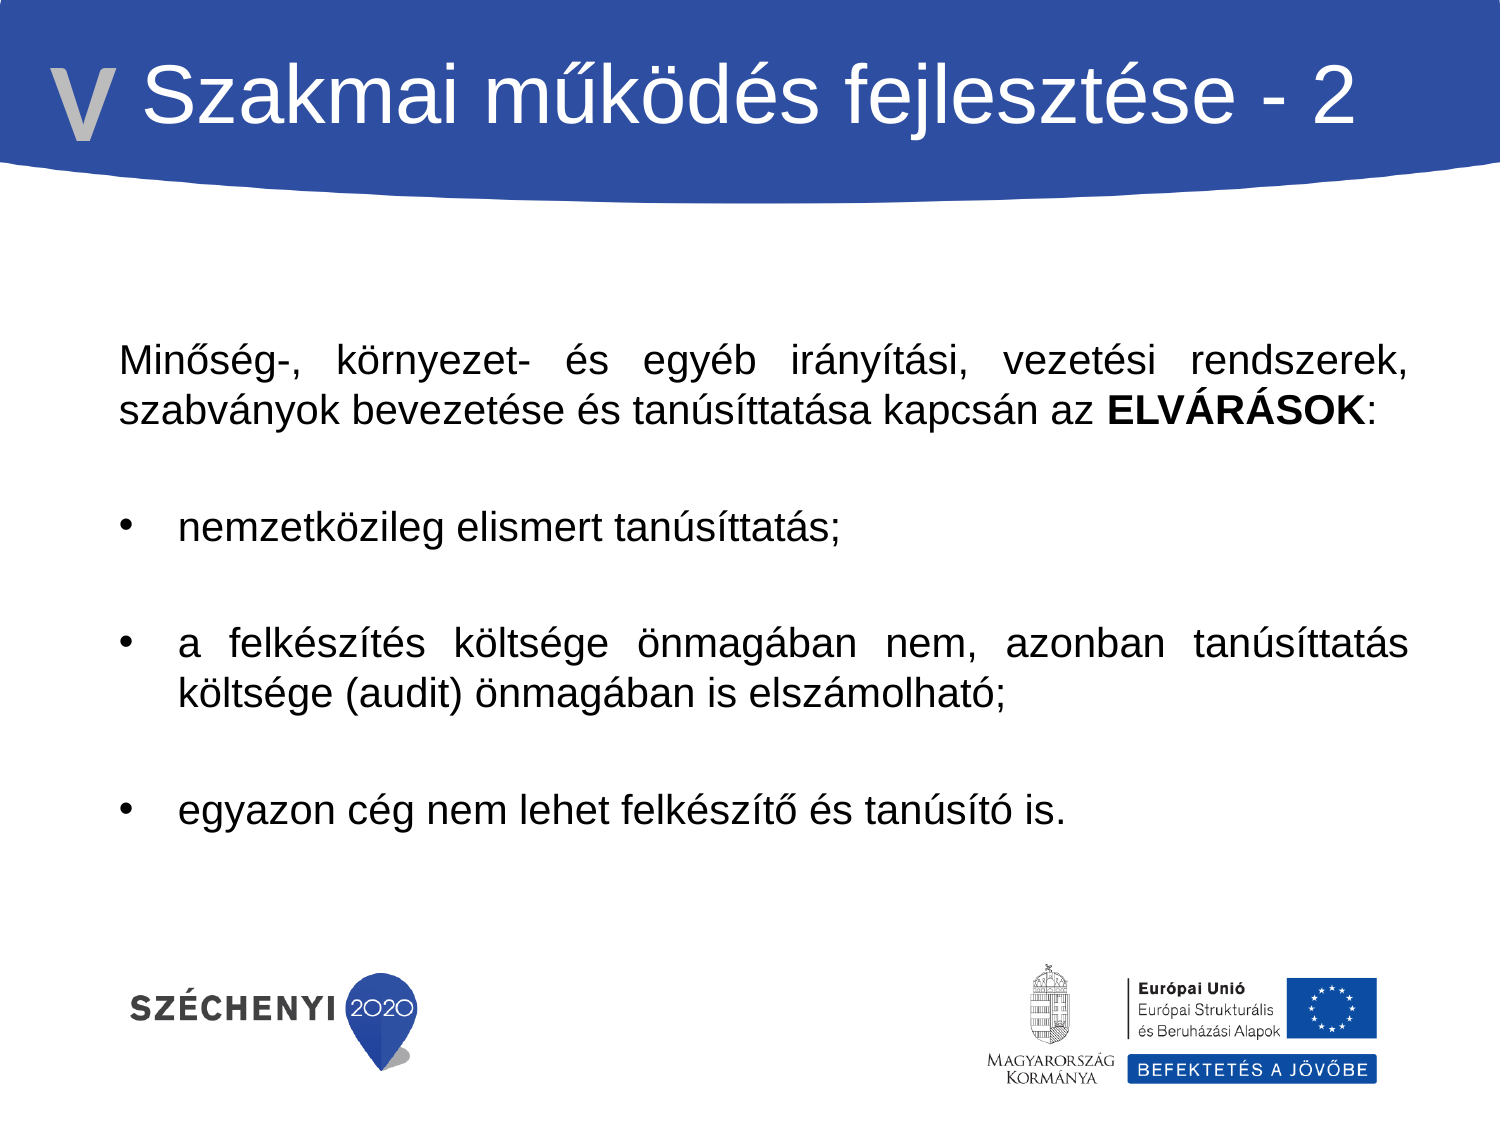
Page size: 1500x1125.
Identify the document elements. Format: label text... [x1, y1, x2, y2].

text_box Szakmai működés fejlesztése - 2 [133, 32, 1400, 148]
text_box V [35, 21, 133, 172]
picture [0, 0, 1500, 1125]
list Minőség-, környezet- és egyéb irányítási, vezetési rendszerek, szabványok bevezetése és tanúsíttatása kapcsán az ELVÁRÁSOK: nemzetközileg elismert tanúsíttatás; a felkészítés költsége önmagában nem, azonban tanúsíttatás költsége (audit) önmagában is elszámolható; egyazon cég nem lehet felkészítő és tanúsító is. [74, 208, 1425, 994]
